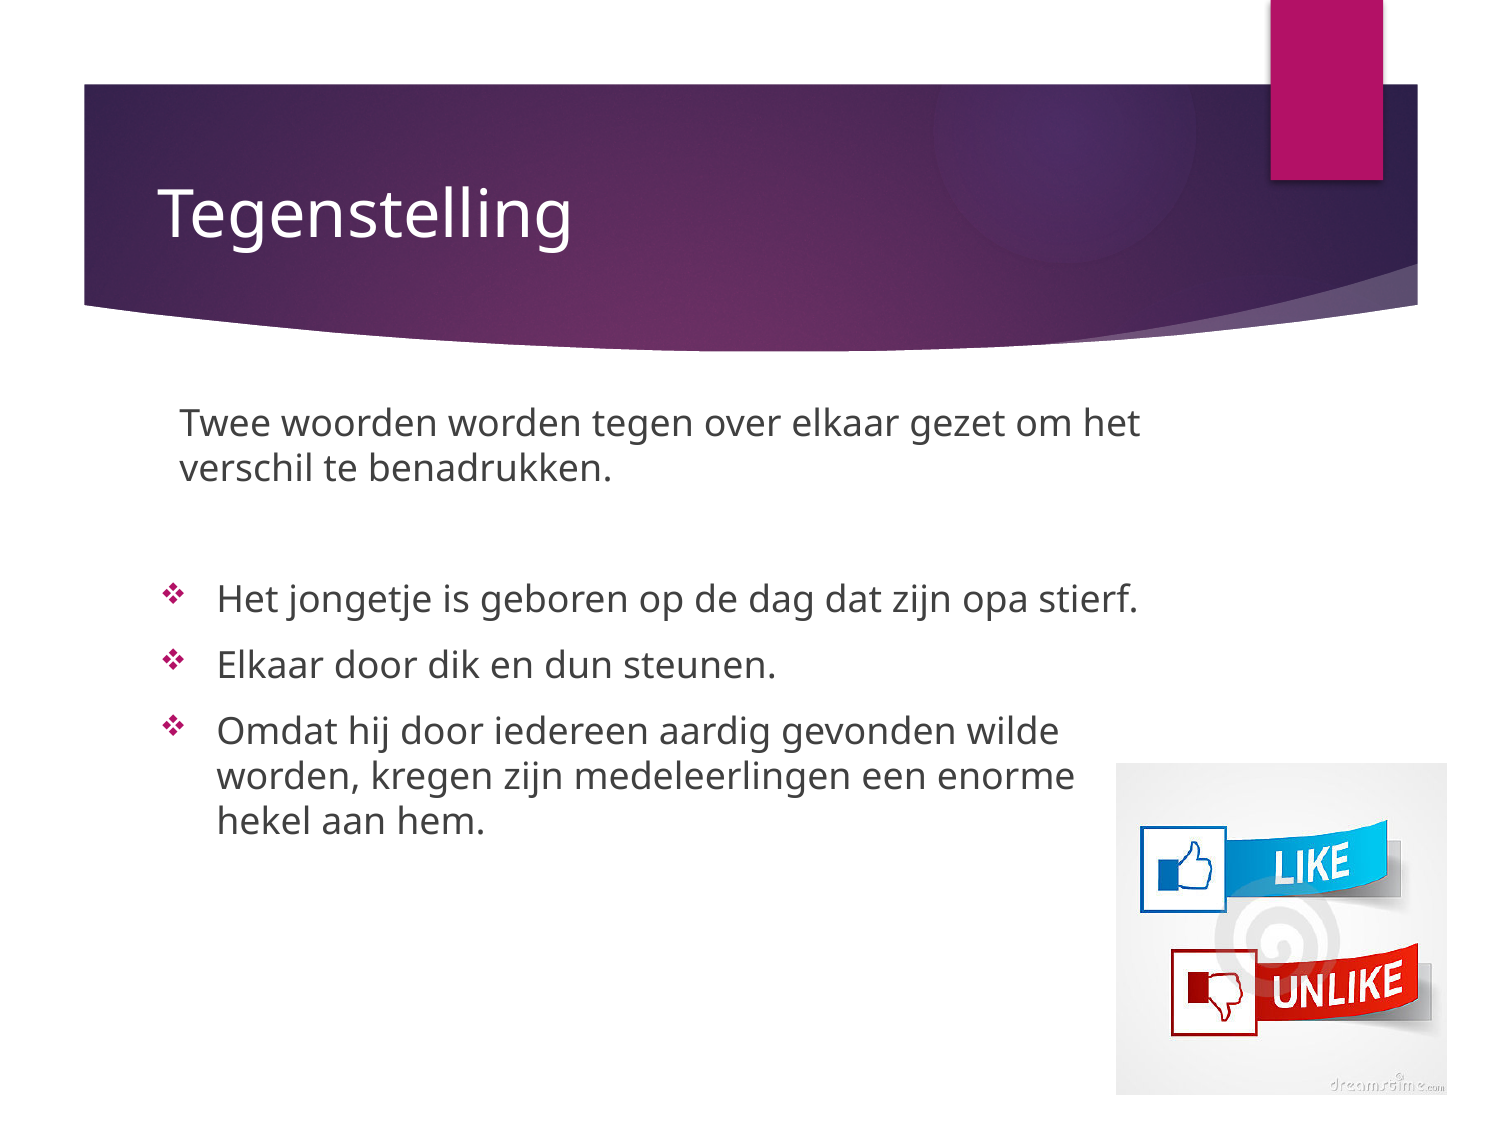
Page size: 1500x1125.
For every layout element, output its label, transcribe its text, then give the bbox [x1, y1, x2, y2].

title Tegenstelling [142, 152, 1183, 269]
picture [1115, 763, 1448, 1095]
list Twee woorden worden tegen over elkaar gezet om het verschil te benadrukken. Het jongetje is geboren op de dag dat zijn opa stierf. Elkaar door dik en dun steunen. Omdat hij door iedereen aardig gevonden wilde worden, kregen zijn medeleerlingen een enorme hekel aan hem. [144, 391, 1186, 971]
